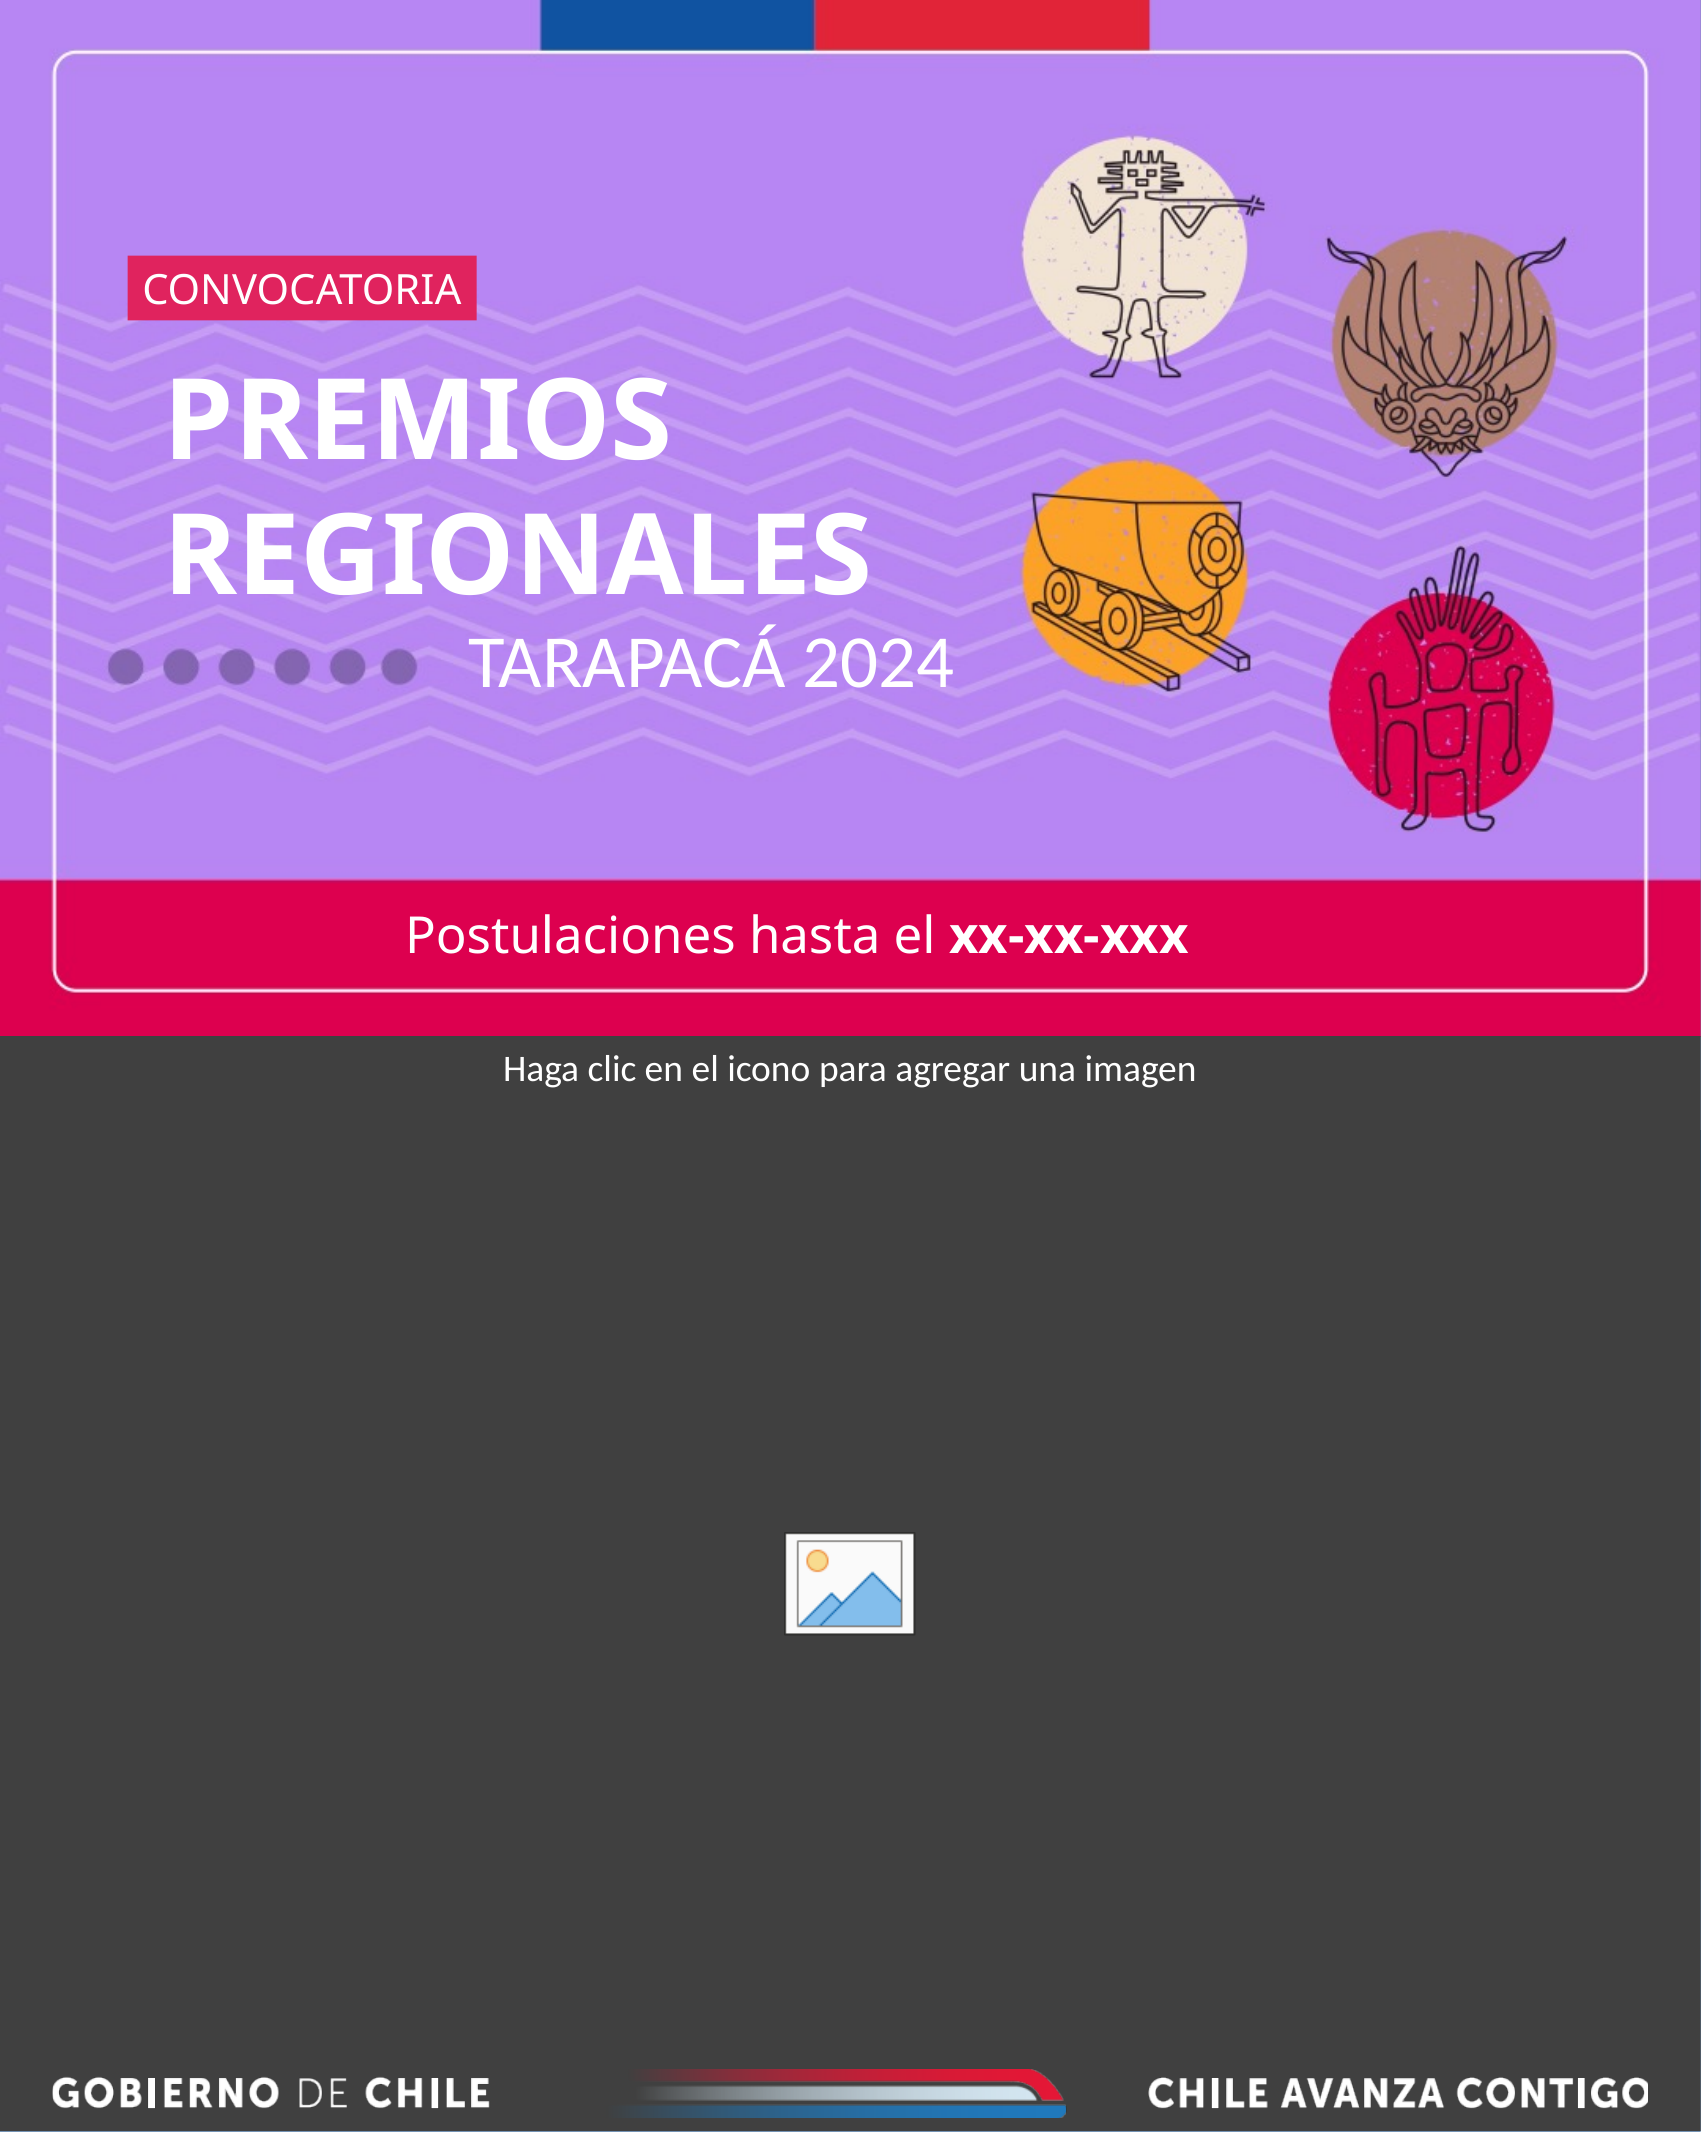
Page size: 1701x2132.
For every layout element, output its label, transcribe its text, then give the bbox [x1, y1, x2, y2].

text_box TARAPACÁ 2024 [453, 604, 1381, 710]
text_box PREMIOS REGIONALES [148, 339, 889, 624]
text_box Postulaciones hasta el xx-xx-xxx [390, 895, 1311, 972]
text_box CONVOCATORIA [127, 255, 477, 321]
picture [0, 1036, 1701, 2132]
